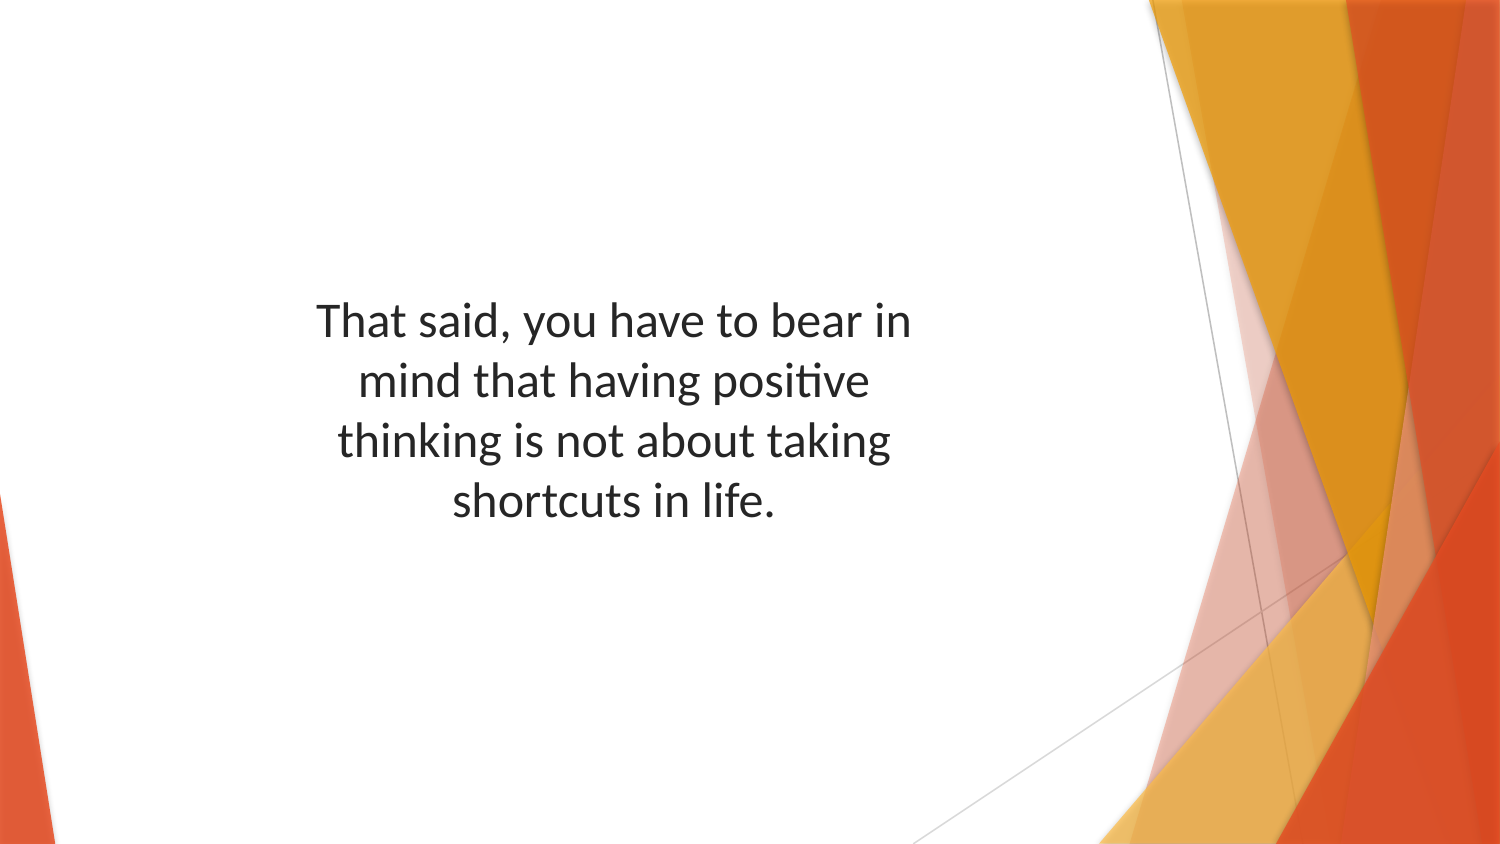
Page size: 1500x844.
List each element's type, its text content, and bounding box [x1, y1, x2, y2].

list That said, you have to bear in mind that having positive thinking is not about taking shortcuts in life. [277, 280, 951, 623]
